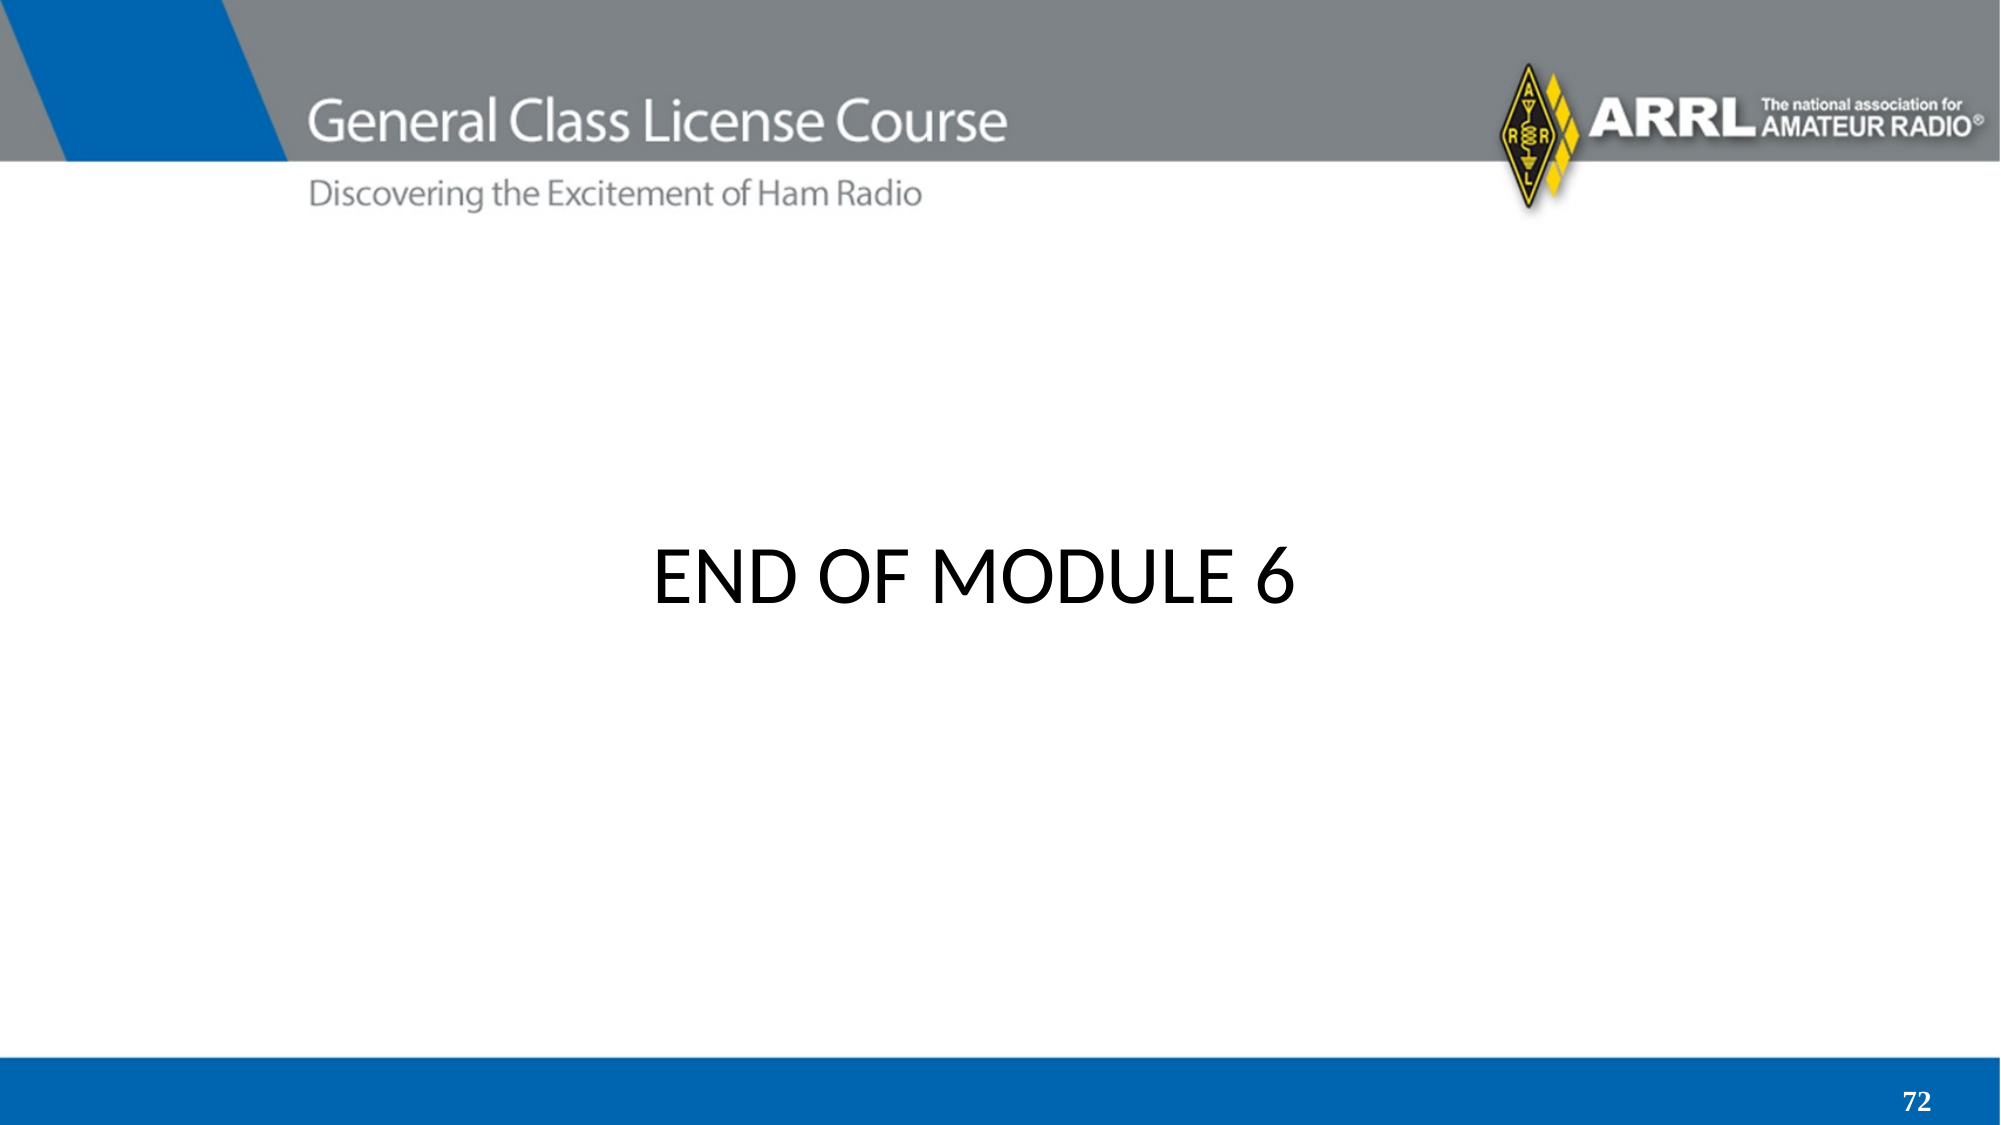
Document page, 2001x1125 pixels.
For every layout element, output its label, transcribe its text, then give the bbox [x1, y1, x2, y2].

title END OF MODULE 6 [75, 512, 1875, 700]
picture [0, 0, 2001, 1125]
